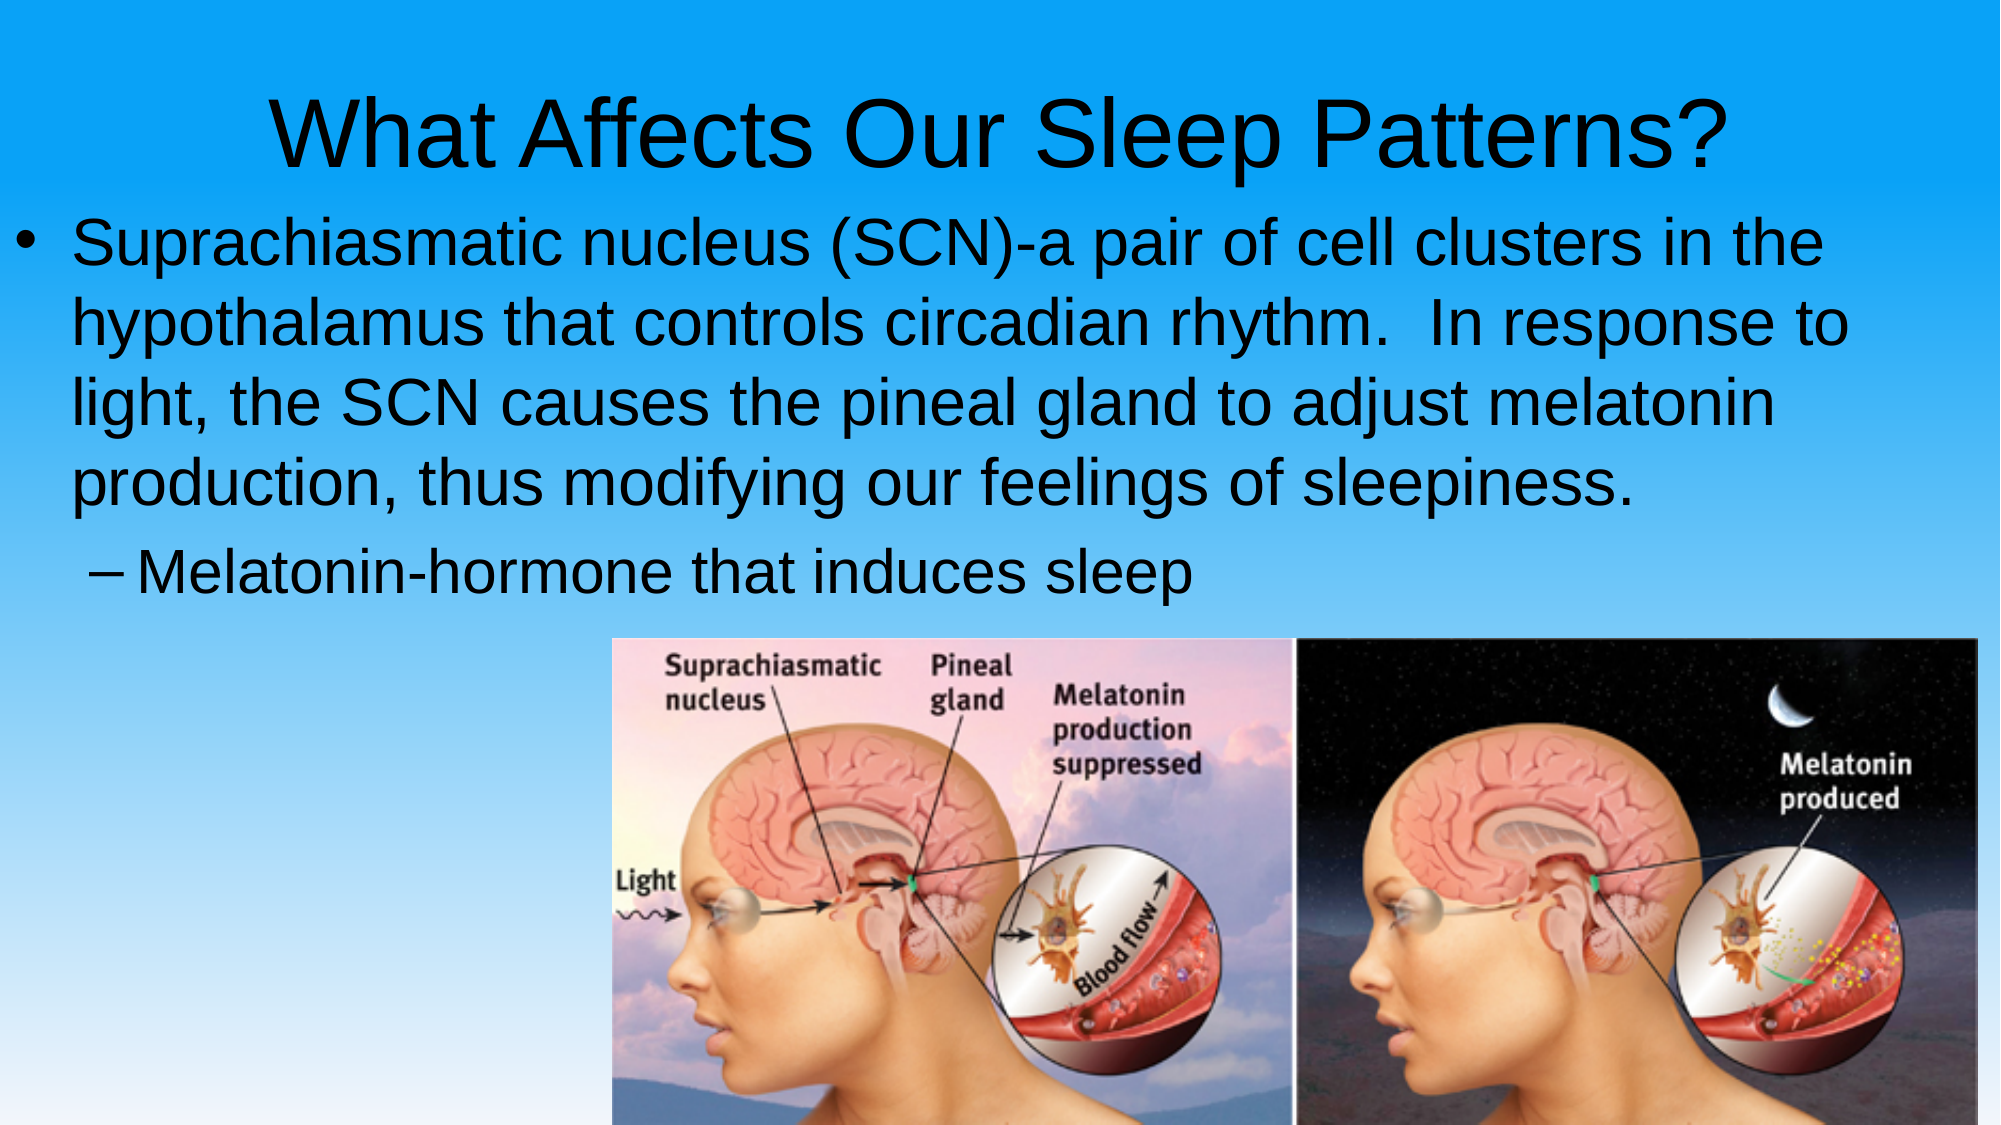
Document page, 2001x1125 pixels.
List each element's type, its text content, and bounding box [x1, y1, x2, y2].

picture [612, 638, 1978, 1125]
title What Affects Our Sleep Patterns? [249, 0, 1750, 191]
text_box Suprachiasmatic nucleus (SCN)-a pair of cell clusters in the hypothalamus that controls circadian rhythm. In response to light, the SCN causes the pineal gland to adjust melatonin production, thus modifying our feelings of sleepiness. Melatonin-hormone that induces sleep [0, 191, 2000, 934]
